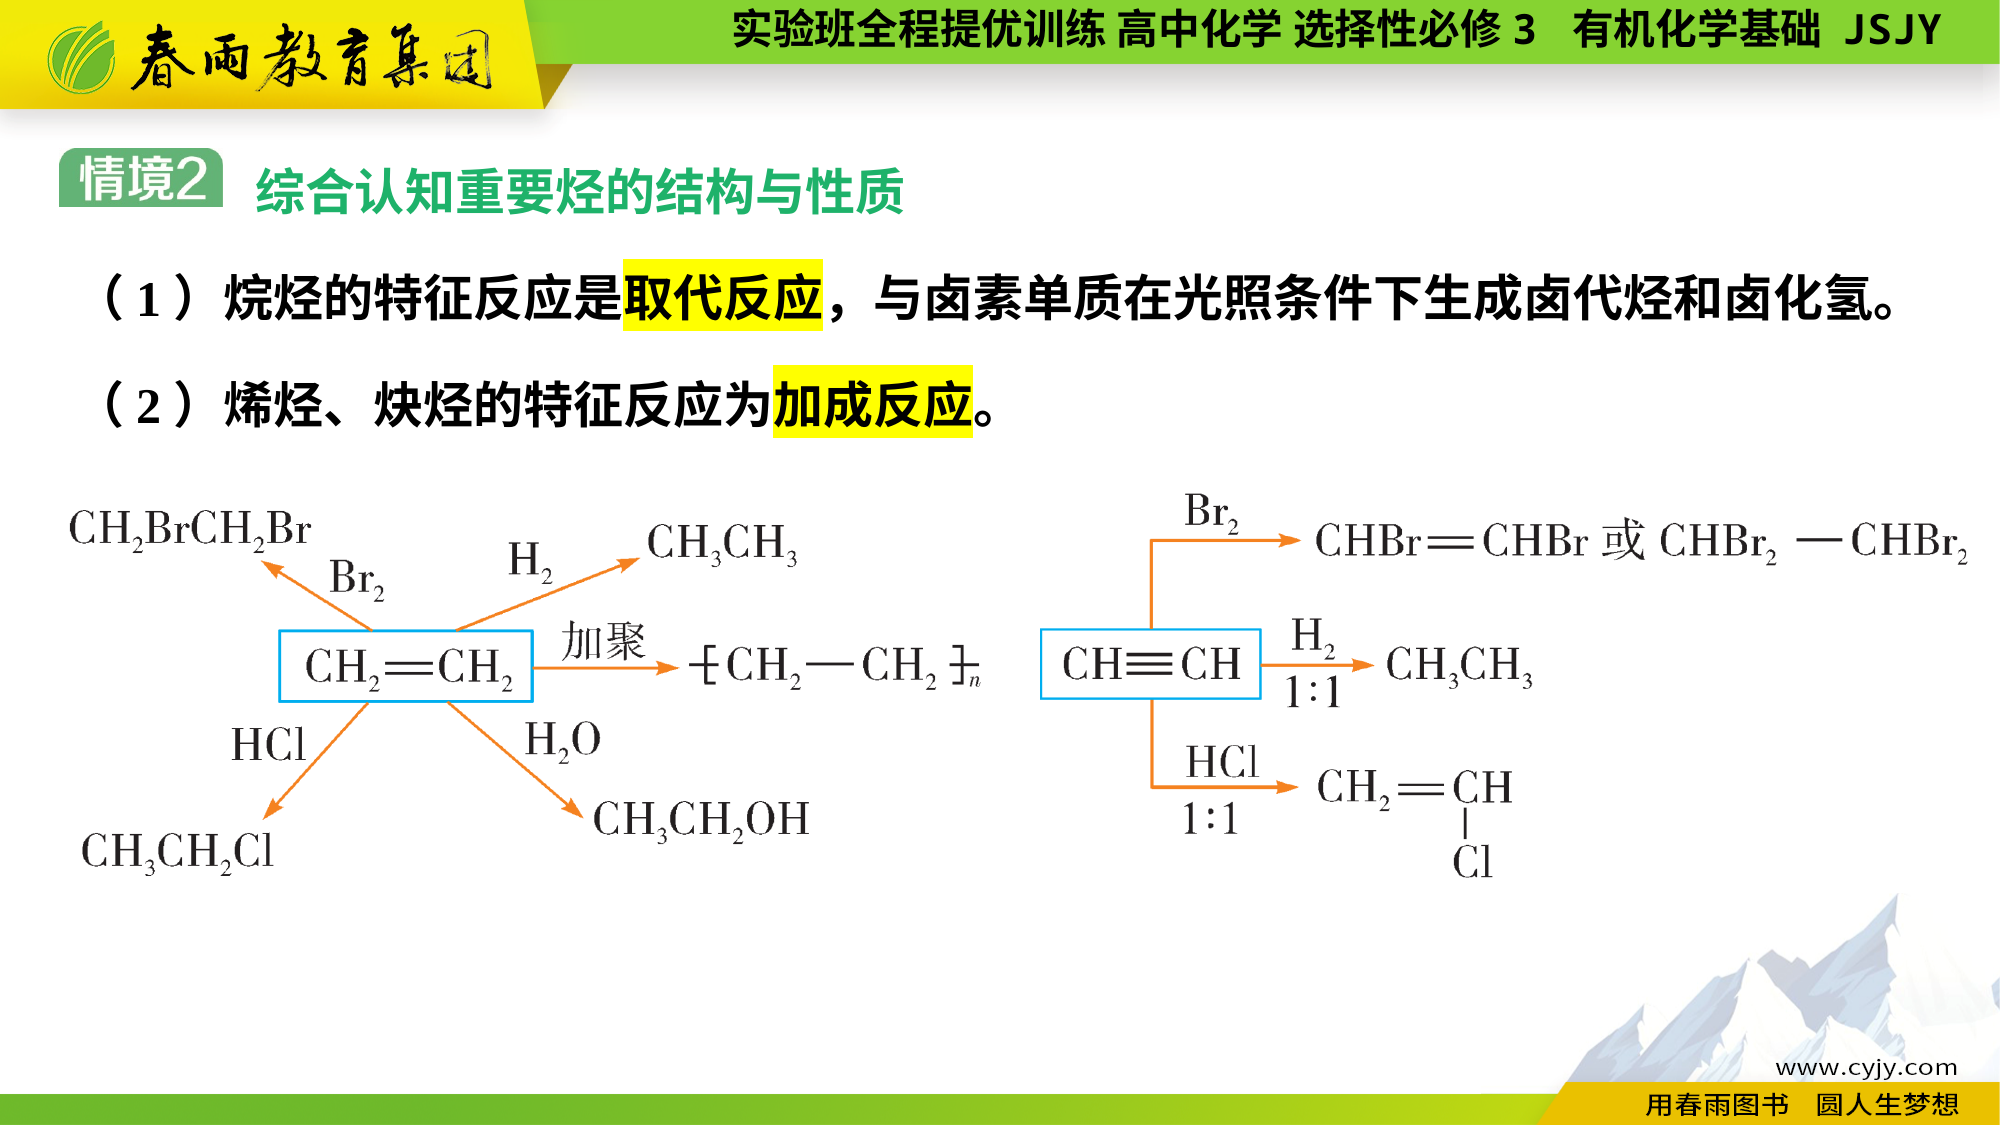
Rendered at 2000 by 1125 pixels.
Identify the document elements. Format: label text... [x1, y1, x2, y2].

list 综合认知重要烃的结构与性质 （1）烷烃的特征反应是取代反应，与卤素单质在光照条件下生成卤代烃和卤化氢。 （2）烯烃、炔烃的特征反应为加成反应。 [59, 122, 1944, 433]
picture [0, 0, 2000, 1125]
